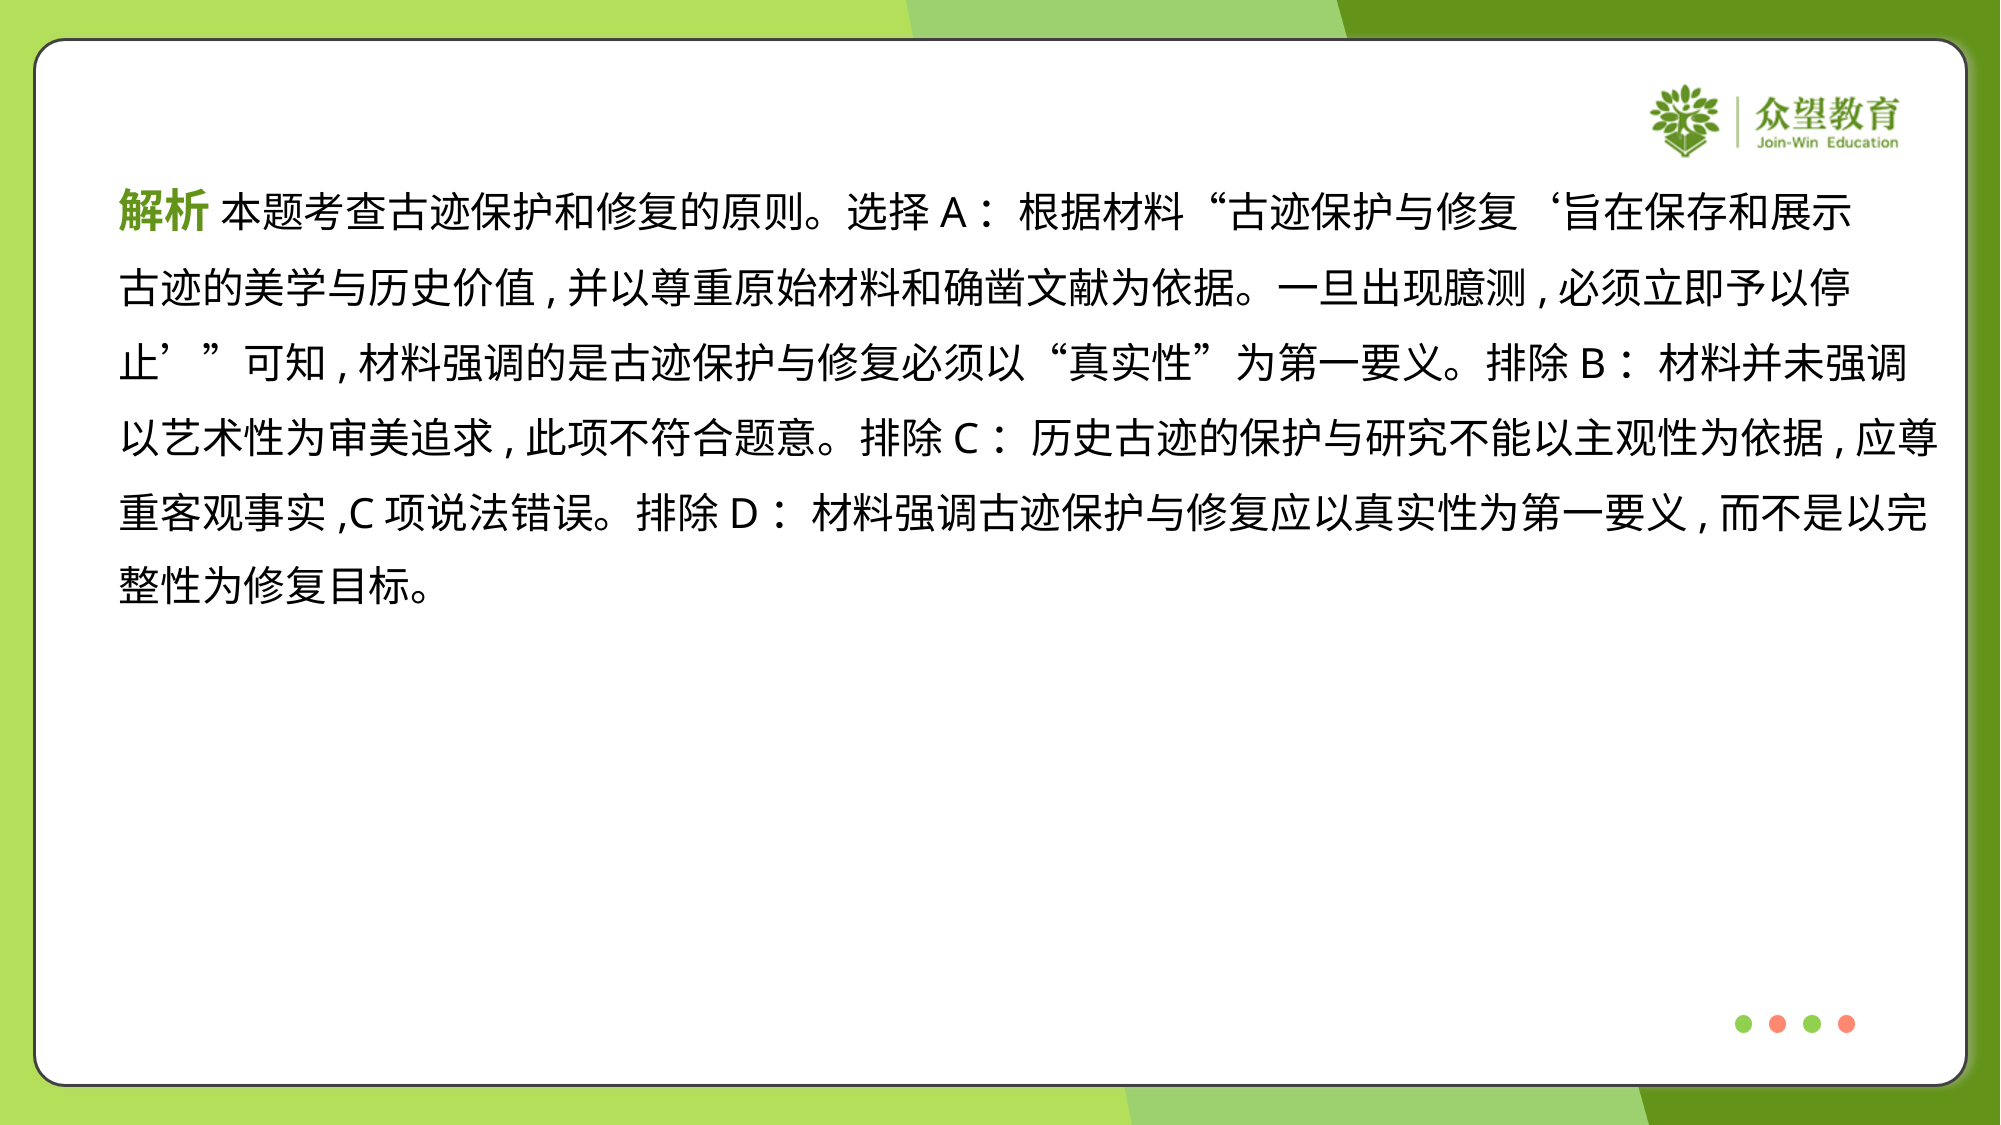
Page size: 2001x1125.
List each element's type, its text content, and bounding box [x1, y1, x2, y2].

picture [0, 0, 2000, 1125]
text_box 解析 本题考查古迹保护和修复的原则。选择A：根据材料“古迹保护与修复‘旨在保存和展示 古迹的美学与历史价值,并以尊重原始材料和确凿文献为依据。一旦出现臆测,必须立即予以停 止’”可知,材料强调的是古迹保护与修复必须以“真实性”为第一要义。排除B：材料并未强调 以艺术性为审美追求,此项不符合题意。排除C：历史古迹的保护与研究不能以主观性为依据,应尊 重客观事实,C项说法错误。排除D：材料强调古迹保护与修复应以真实性为第一要义,而不是以完 整性为修复目标。 [118, 159, 1883, 602]
